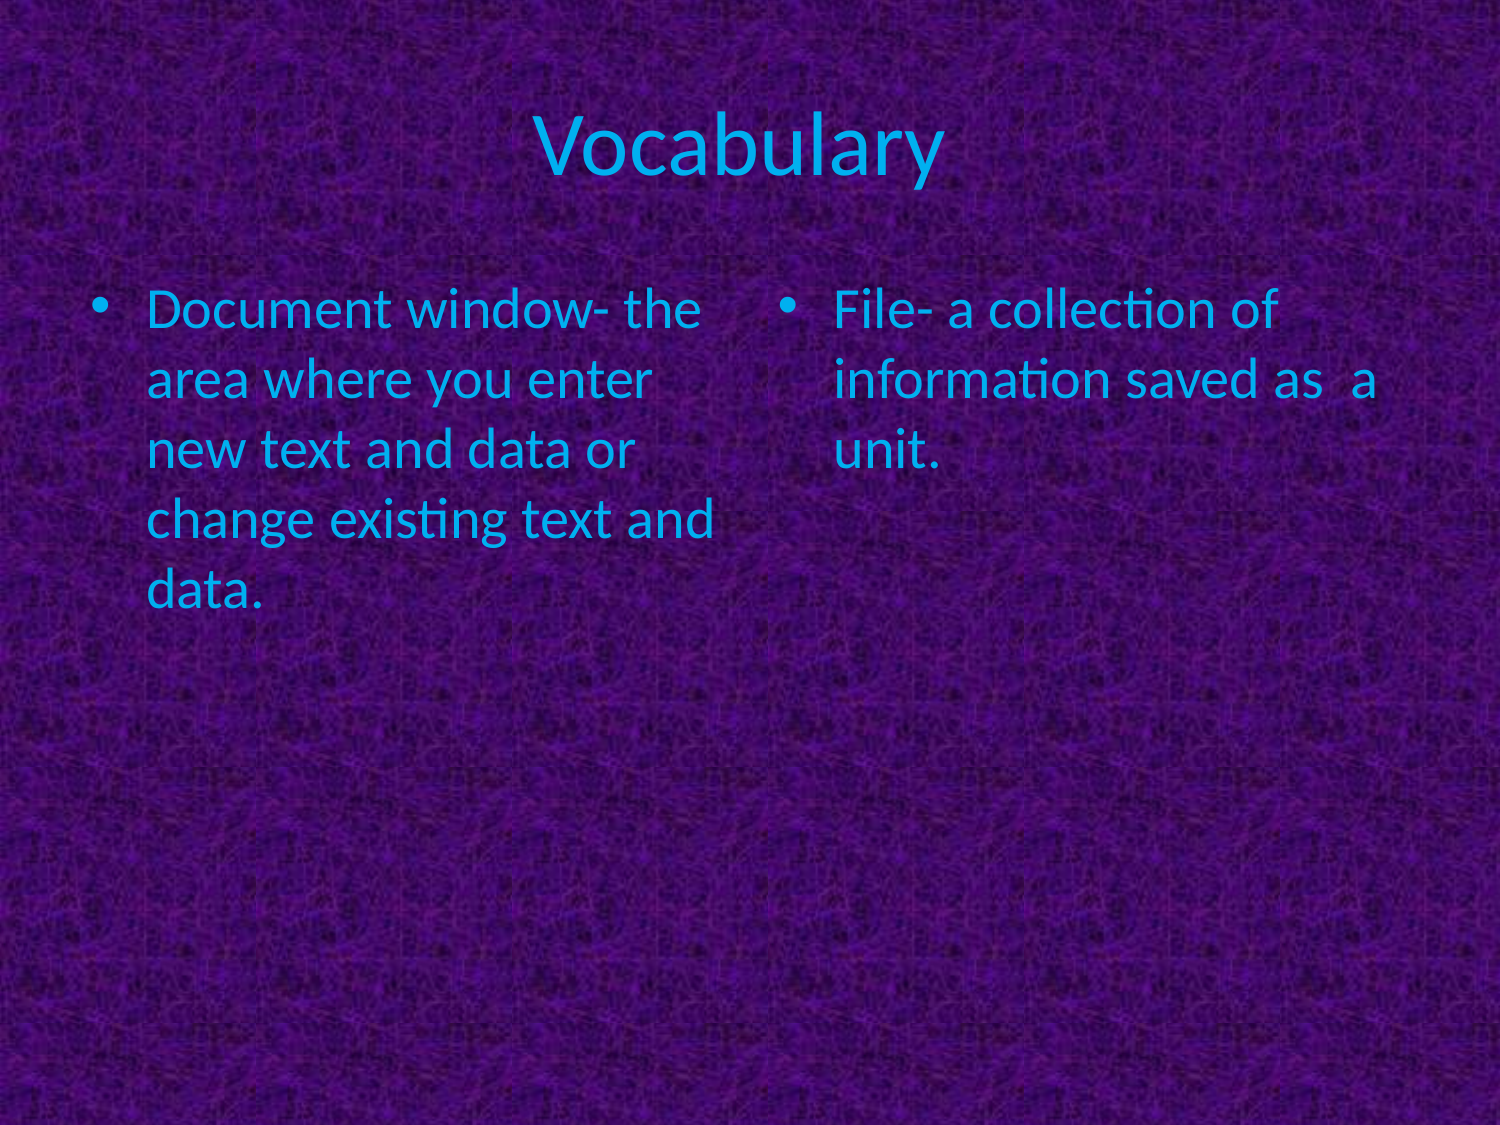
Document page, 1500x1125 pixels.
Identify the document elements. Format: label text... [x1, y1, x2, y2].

list Document window- the area where you enter new text and data or change existing text and data. [75, 262, 738, 1005]
title Vocabulary [75, 45, 1425, 233]
list File- a collection of information saved as a unit. [762, 262, 1425, 1005]
picture [0, 0, 1500, 1125]
